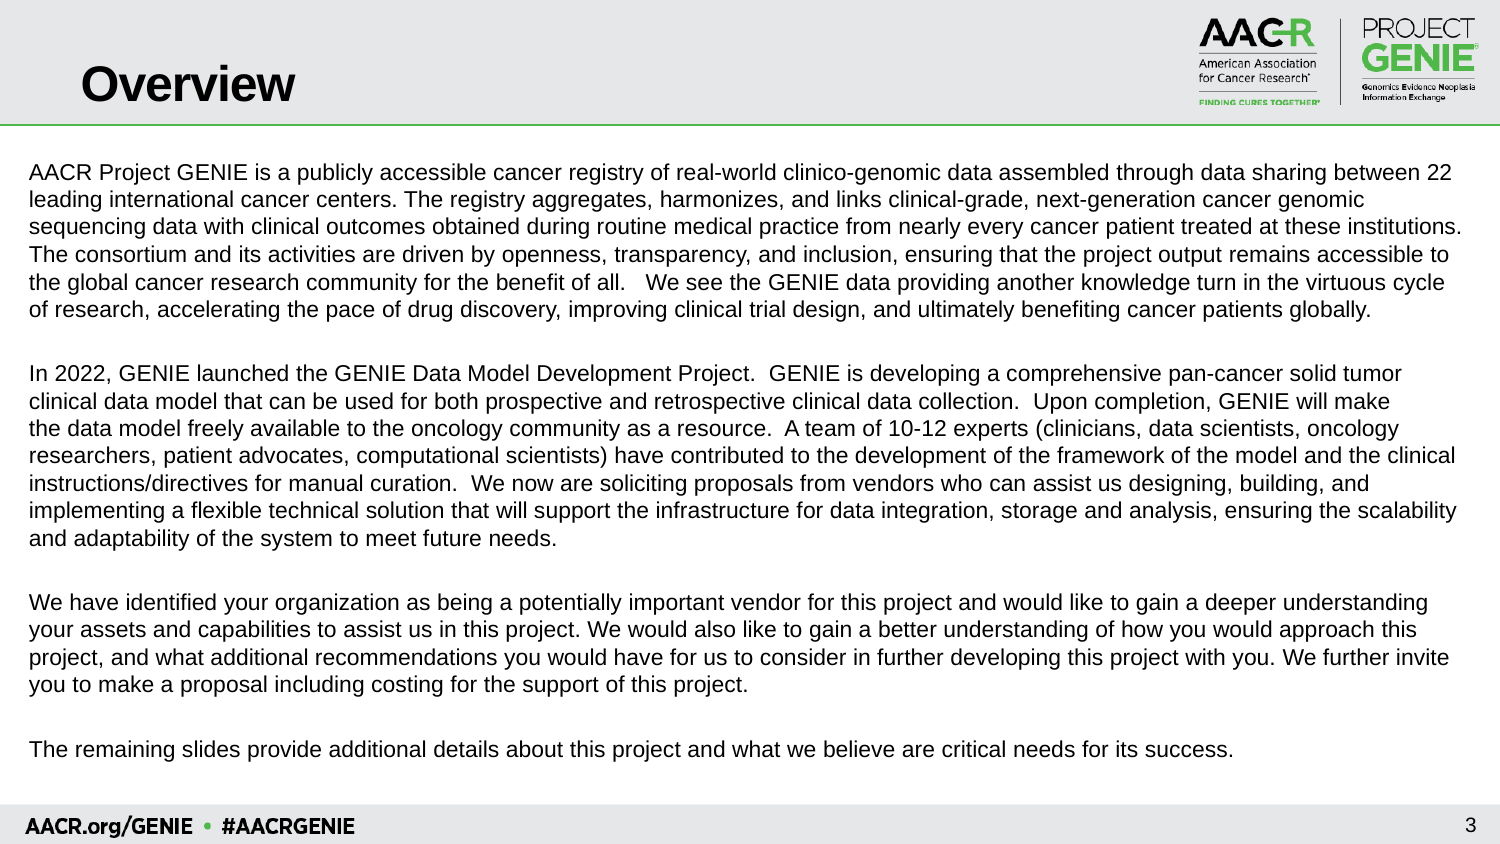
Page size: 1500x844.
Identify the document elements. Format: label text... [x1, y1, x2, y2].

list AACR Project GENIE is a publicly accessible cancer registry of real-world clinico-genomic data assembled through data sharing between 22 leading international cancer centers. The registry aggregates, harmonizes, and links clinical-grade, next-generation cancer genomic sequencing data with clinical outcomes obtained during routine medical practice from nearly every cancer patient treated at these institutions. The consortium and its activities are driven by openness, transparency, and inclusion, ensuring that the project output remains accessible to the global cancer research community for the benefit of all. We see the GENIE data providing another knowledge turn in the virtuous cycle of research, accelerating the pace of drug discovery, improving clinical trial design, and ultimately benefiting cancer patients globally. In 2022, GENIE launched the GENIE Data Model Development Project. GENIE is developing a comprehensive pan-cancer solid tumor clinical data model that can be used for both prospective and retrospective clinical data collection. Upon completion, GENIE will make the data model freely available to the oncology community as a resource. A team of 10-12 experts (clinicians, data scientists, oncology researchers, patient advocates, computational scientists) have contributed to the development of the framework of the model and the clinical instructions/directives for manual curation. We now are soliciting proposals from vendors who can assist us designing, building, and implementing a flexible technical solution that will support the infrastructure for data integration, storage and analysis, ensuring the scalability and adaptability of the system to meet future needs. We have identified your organization as being a potentially important vendor for this project and would like to gain a deeper understanding your assets and capabilities to assist us in this project. We would also like to gain a better understanding of how you would approach this project, and what additional recommendations you would have for us to consider in further developing this project with you. We further invite you to make a proposal including costing for the support of this project. The remaining slides provide additional details about this project and what we believe are critical needs for its success. [13, 149, 1487, 796]
title Overview [65, 2, 1018, 120]
picture [0, 0, 1500, 844]
